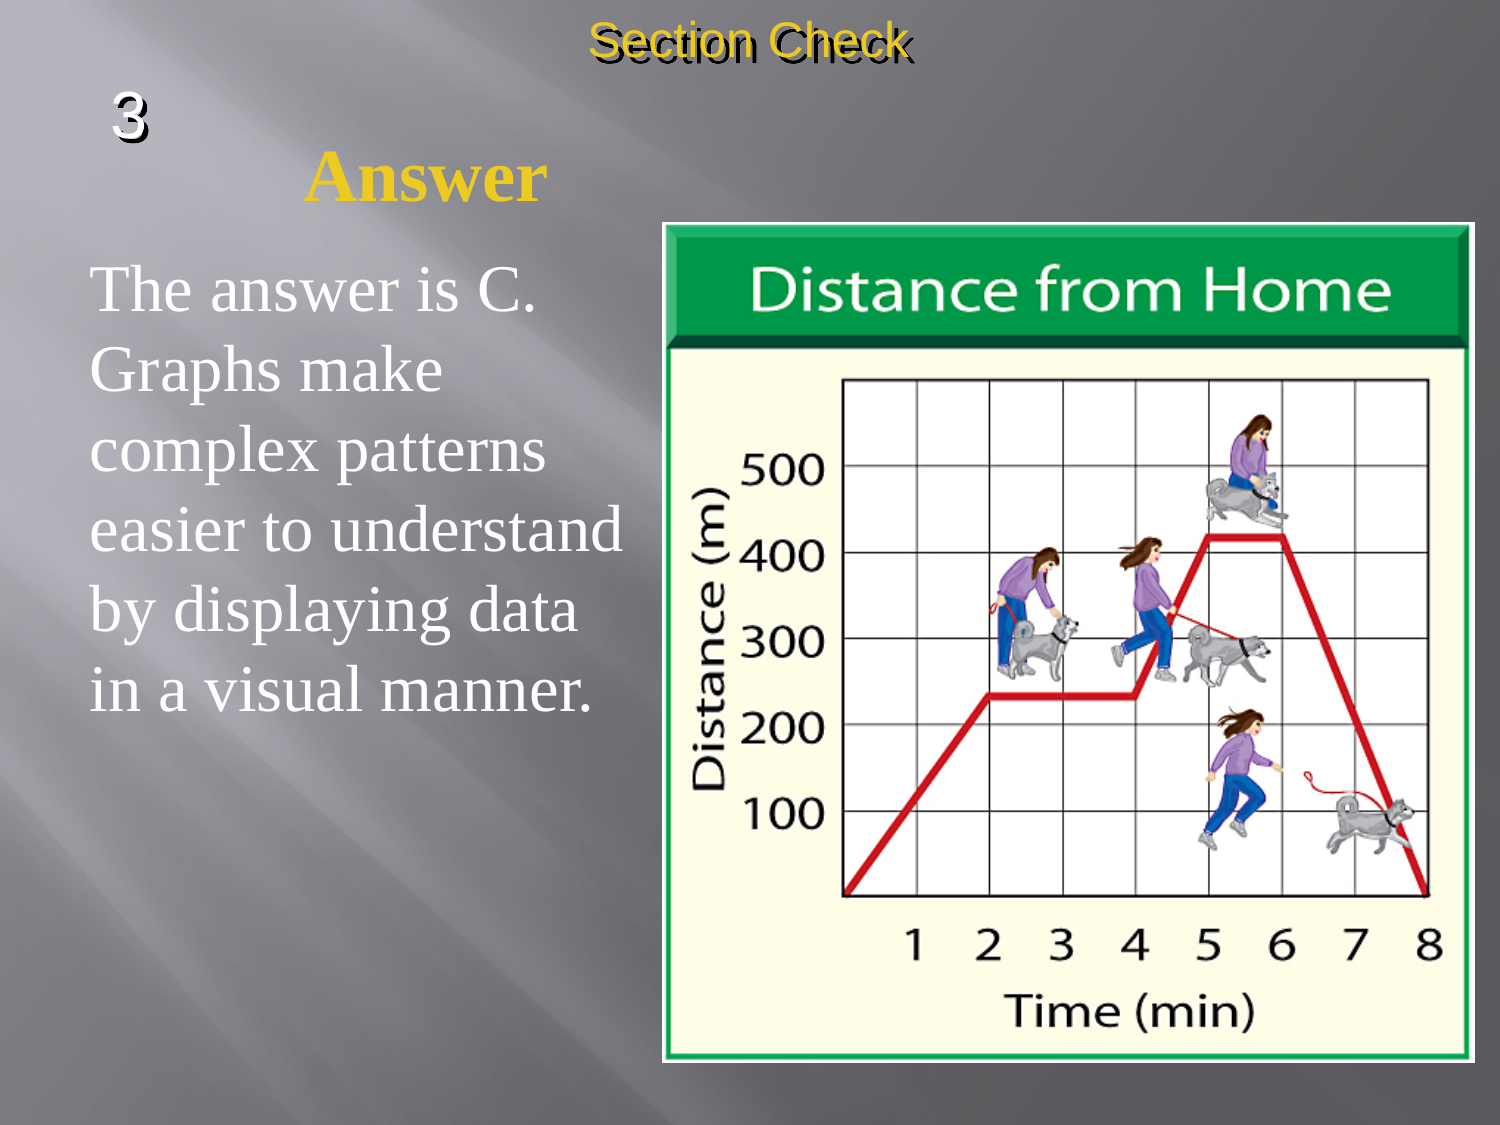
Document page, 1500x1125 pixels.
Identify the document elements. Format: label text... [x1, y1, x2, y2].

text_box Answer [288, 128, 565, 225]
text_box Section Check [572, 0, 925, 75]
text_box 3 [95, 64, 163, 160]
picture [662, 221, 1476, 1063]
text_box The answer is C. Graphs make complex patterns easier to understand by displaying data in a visual manner. [75, 237, 650, 732]
